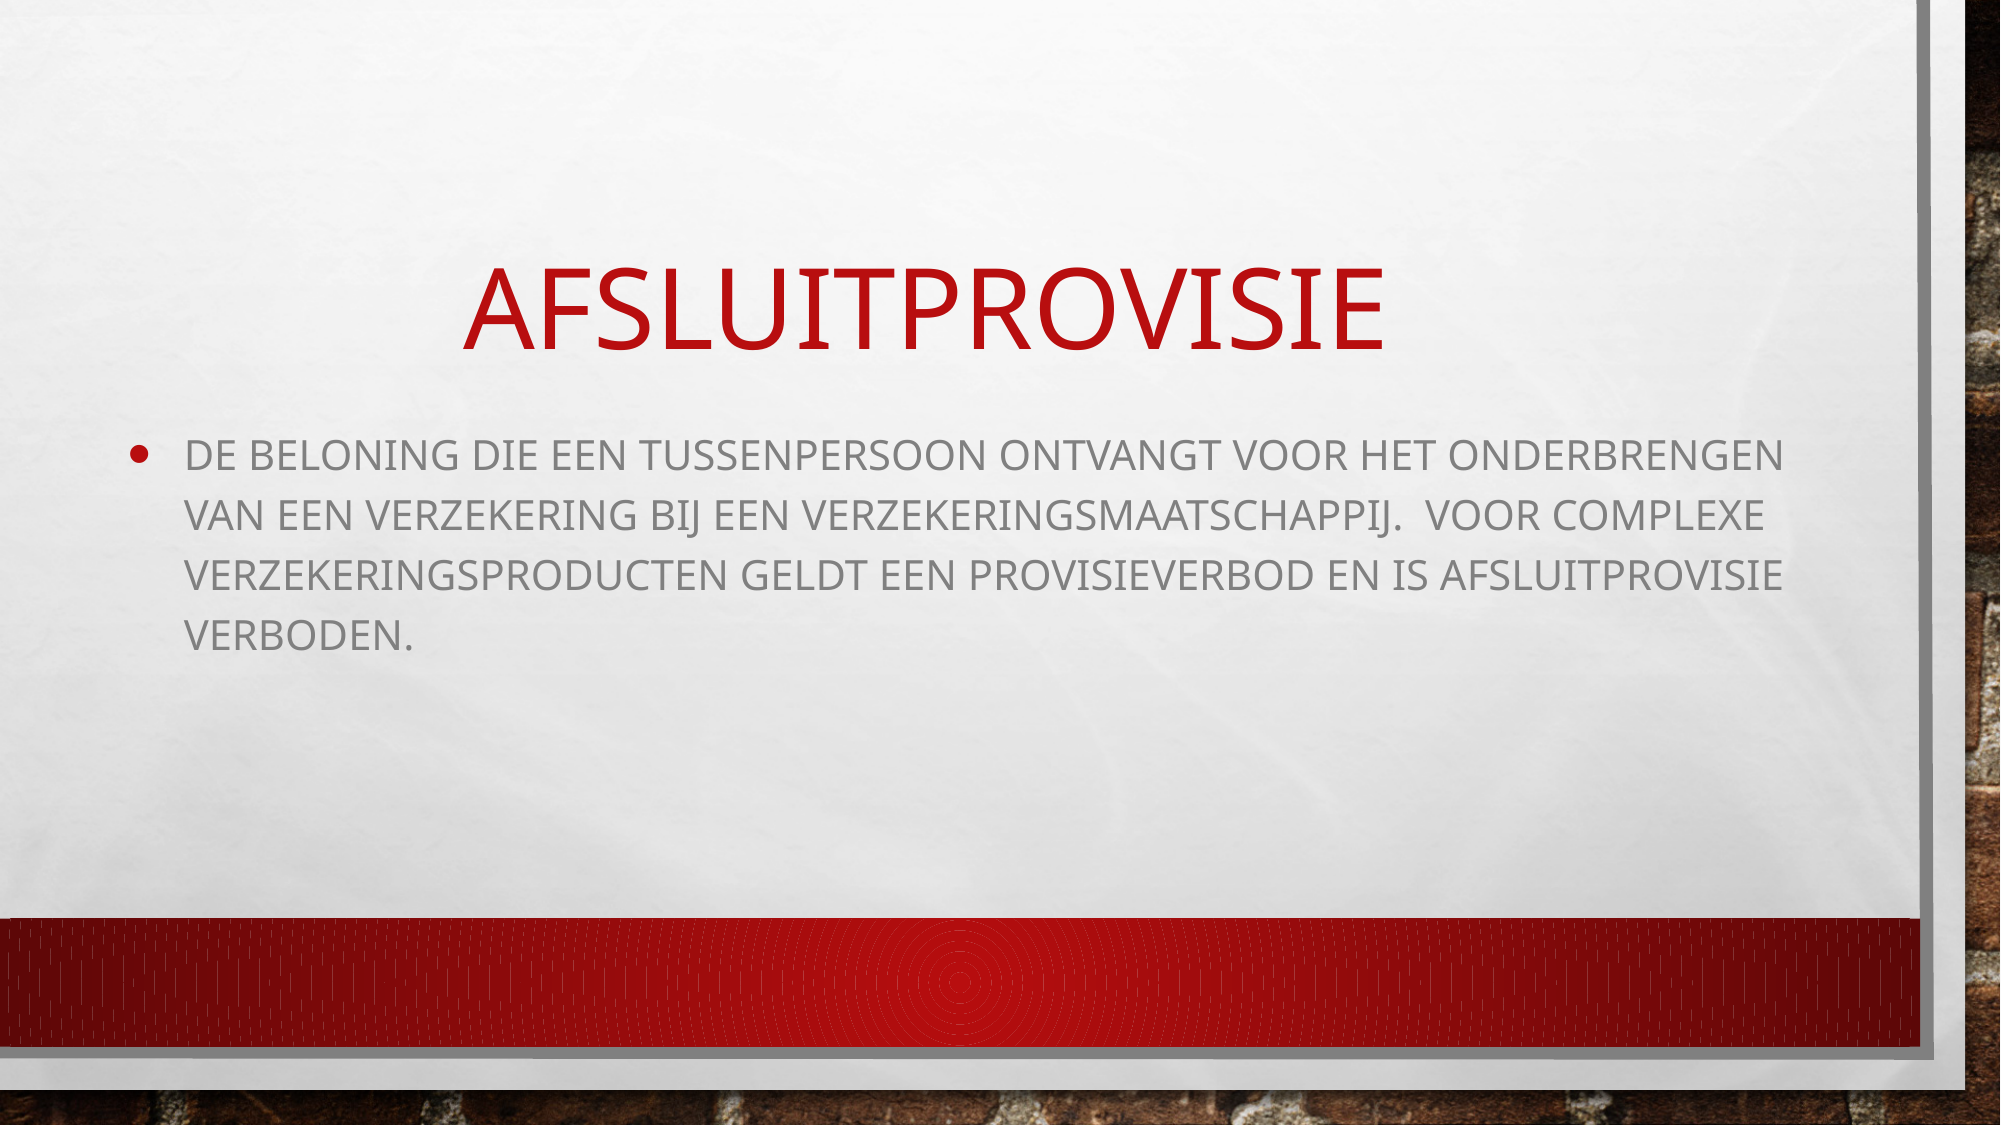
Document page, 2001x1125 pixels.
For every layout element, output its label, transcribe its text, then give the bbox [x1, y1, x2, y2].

picture [0, 0, 2000, 1125]
list De beloning die een tussenpersoon ontvangt voor het onderbrengen van een verzekering bij een verzekeringsmaatschappij. Voor complexe verzekeringsproducten geldt een provisieverbod en is afsluitprovisie verboden. [112, 411, 1818, 883]
title afsluitprovisie [34, 112, 1818, 382]
